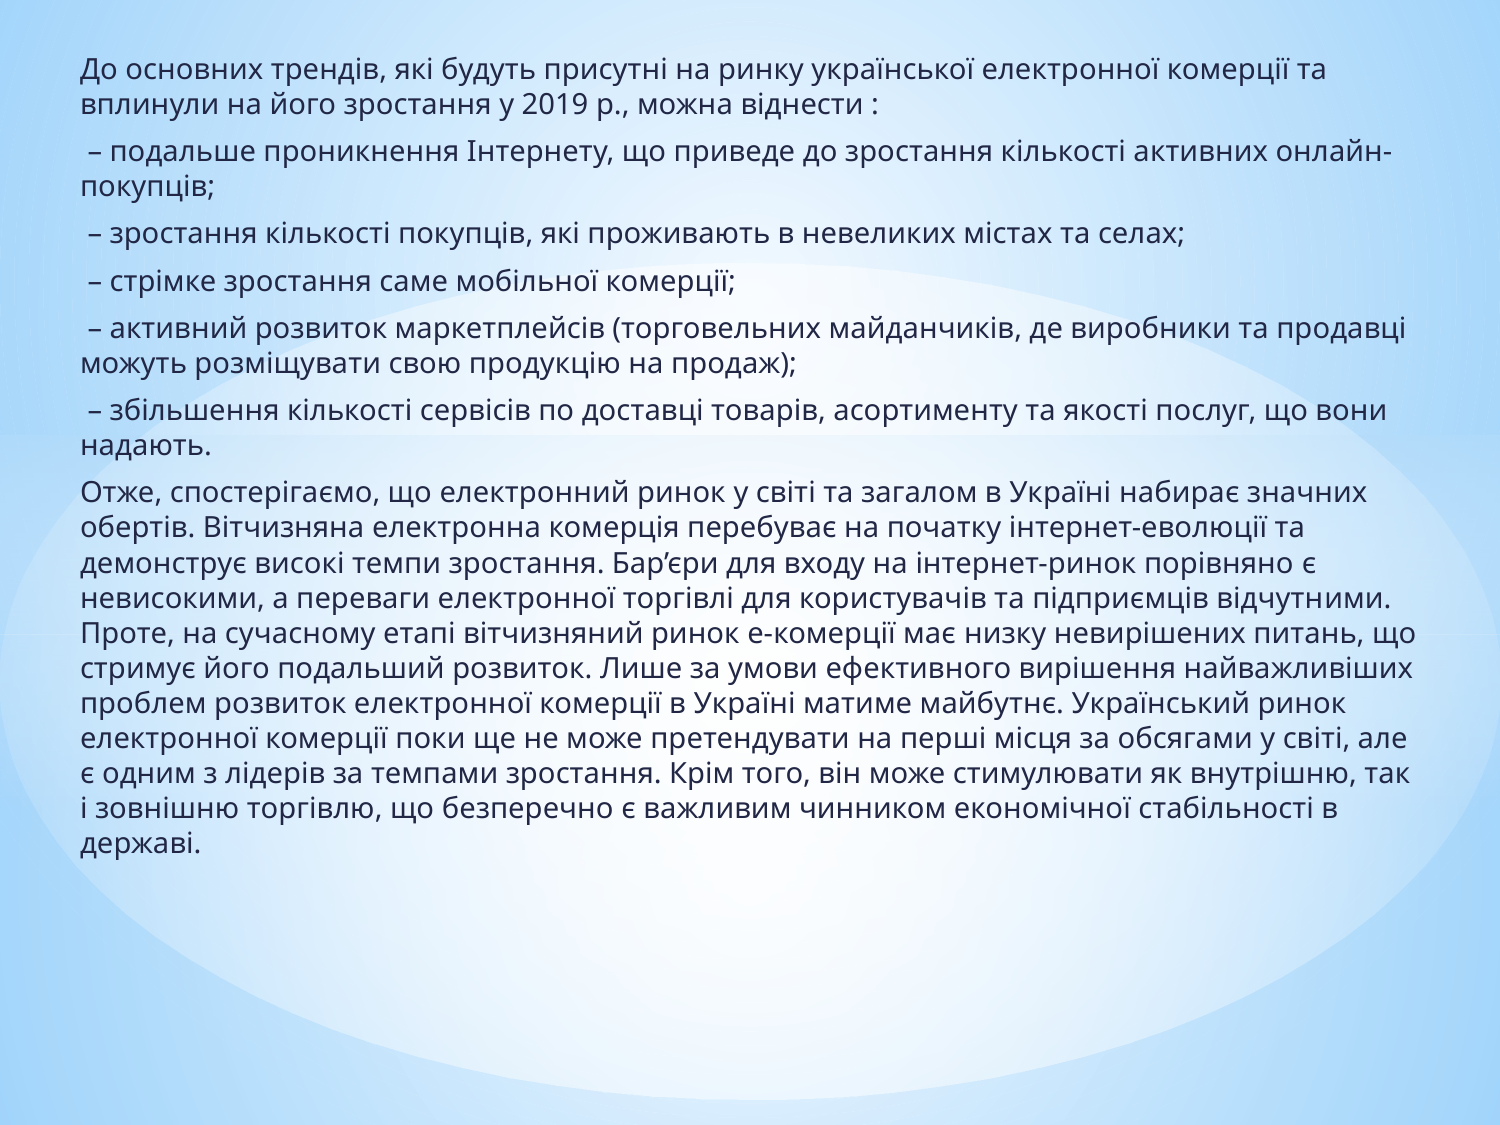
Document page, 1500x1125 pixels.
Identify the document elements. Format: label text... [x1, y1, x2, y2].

subtitle До основних трендів, які будуть присутні на ринку української електронної комерції та вплинули на його зростання у 2019 р., можна віднести : – подальше проникнення Інтернету, що приведе до зростання кількості активних онлайн-покупців; – зростання кількості покупців, які проживають в невеликих містах та селах; – стрімке зростання саме мобільної комерції; – активний розвиток маркетплейсів (торговельних майданчиків, де виробники та продавці можуть розміщувати свою продукцію на продаж); – збільшення кількості сервісів по доставці товарів, асортименту та якості послуг, що вони надають. Отже, спостерігаємо, що електронний ринок у світі та загалом в Україні набирає значних обертів. Вітчизняна електронна комерція перебуває на початку інтернет-еволюції та демонструє високі темпи зростання. Бар’єри для входу на інтернет-ринок порівняно є невисокими, а переваги електронної торгівлі для користувачів та підприємців відчутними. Проте, на сучасному етапі вітчизняний ринок е-комерції має низку невирішених питань, що стримує його подальший розвиток. Лише за умови ефективного вирішення найважливіших проблем розвиток електронної комерції в Україні матиме майбутнє. Український ринок електронної комерції поки ще не може претендувати на перші місця за обсягами у світі, але є одним з лідерів за темпами зростання. Крім того, він може стимулювати як внутрішню, так і зовнішню торгівлю, що безперечно є важливим чинником економічної стабільності в державі. [64, 42, 1436, 1071]
